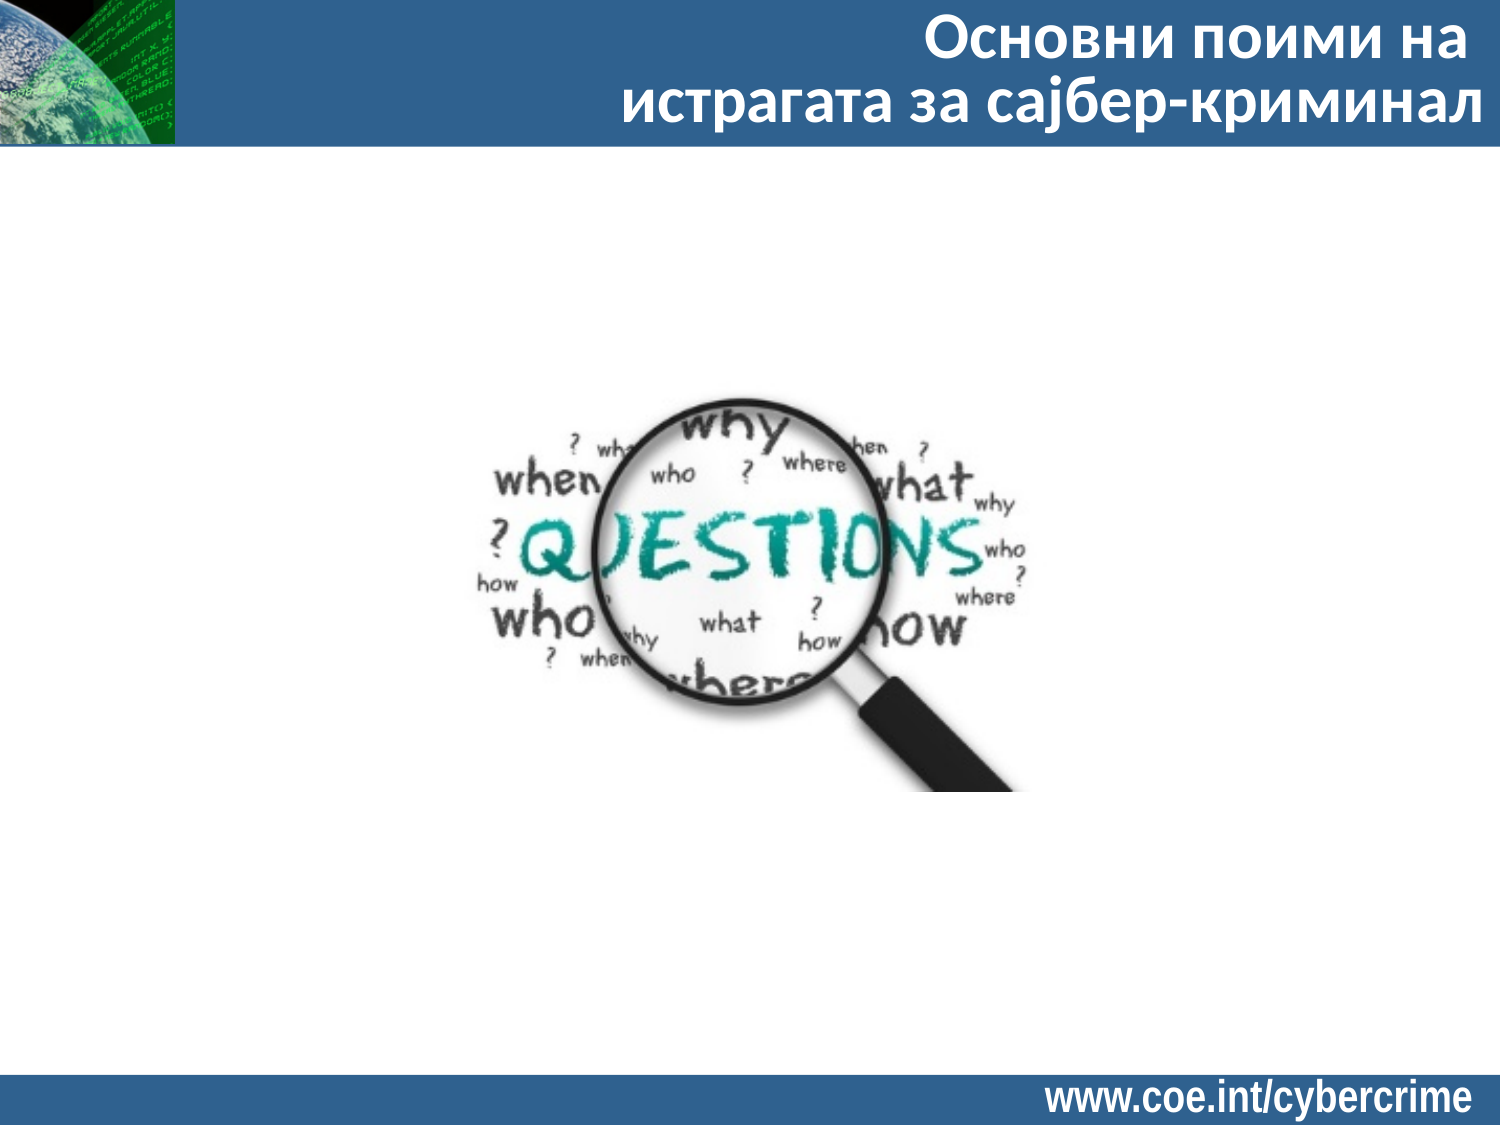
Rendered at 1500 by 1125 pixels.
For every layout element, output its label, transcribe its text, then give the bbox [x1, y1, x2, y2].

text_box Основни поими на истрагата за сајбер-криминал [177, 0, 1500, 149]
text_box www.coe.int/cybercrime [1030, 1059, 1500, 1125]
picture [443, 332, 1057, 793]
picture [0, 0, 175, 144]
text_box [0, 1073, 1030, 1125]
